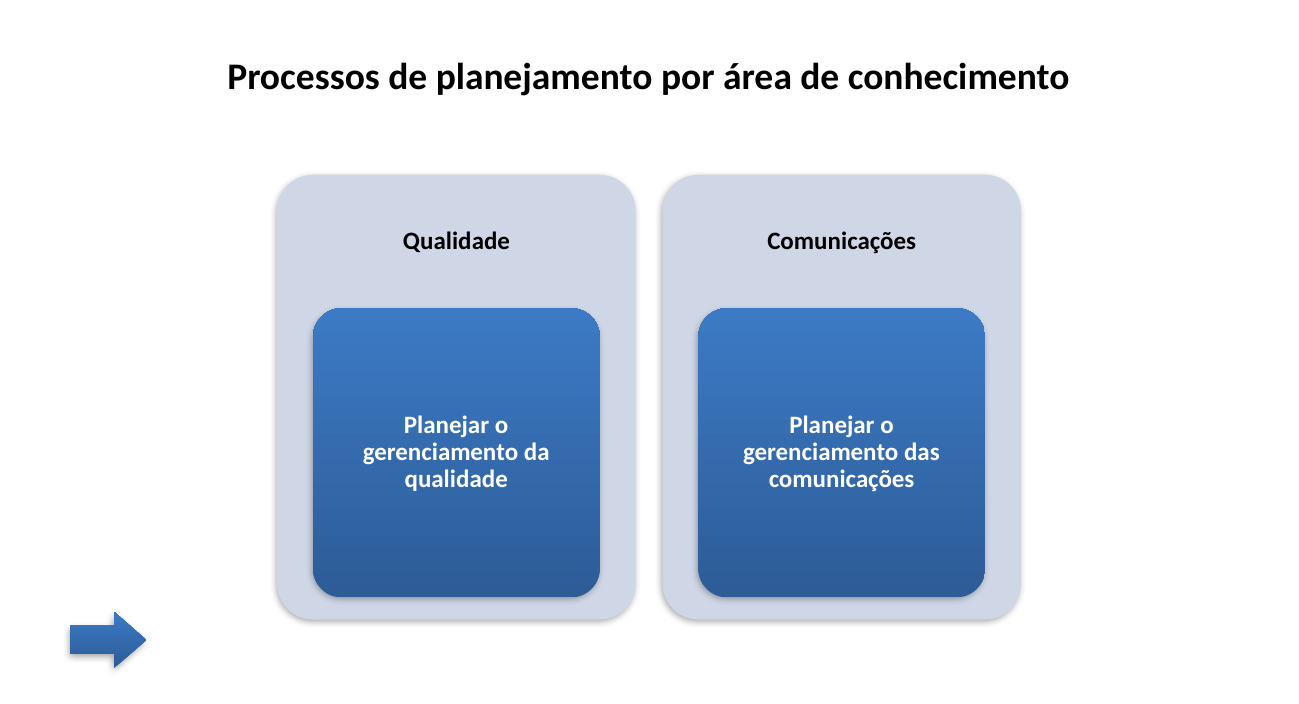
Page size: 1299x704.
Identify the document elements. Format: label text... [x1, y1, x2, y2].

text_box Processos de planejamento por área de conhecimento [0, 44, 1299, 106]
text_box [276, 174, 1022, 620]
text_box [70, 611, 147, 669]
